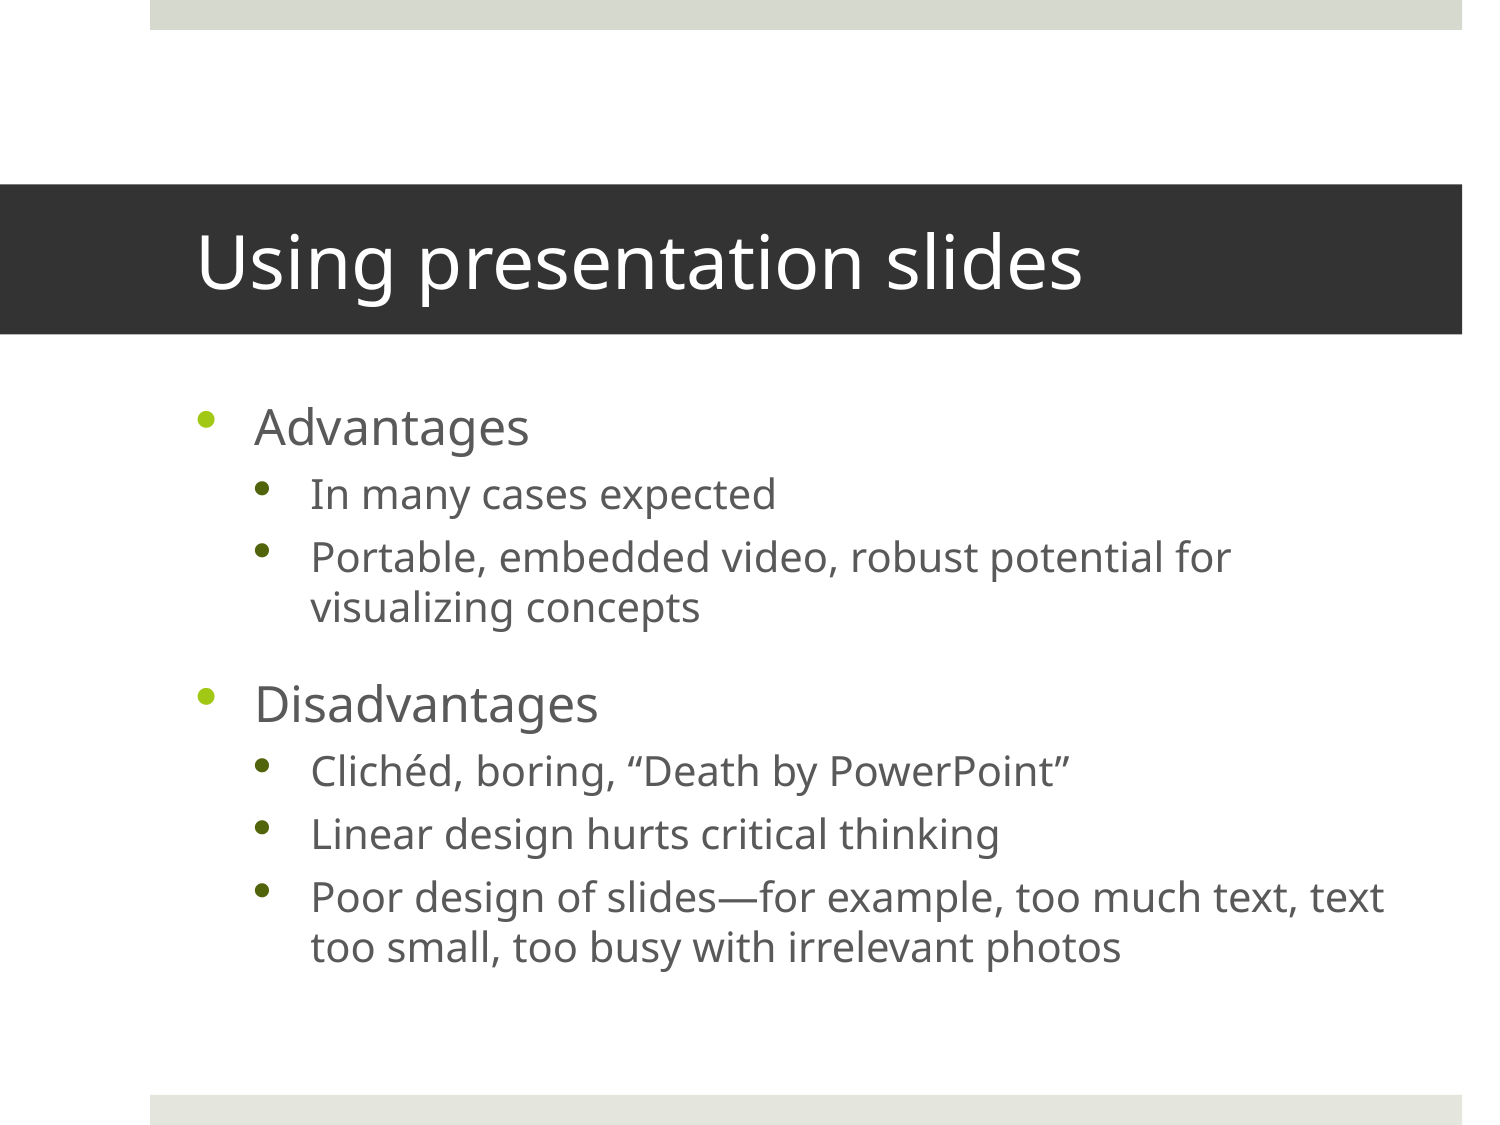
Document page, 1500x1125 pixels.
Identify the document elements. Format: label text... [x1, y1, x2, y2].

list Advantages In many cases expected Portable, embedded video, robust potential for visualizing concepts Disadvantages Clichéd, boring, “Death by PowerPoint” Linear design hurts critical thinking Poor design of slides—for example, too much text, text too small, too busy with irrelevant photos [182, 388, 1432, 1028]
title Using presentation slides [0, 184, 1463, 335]
